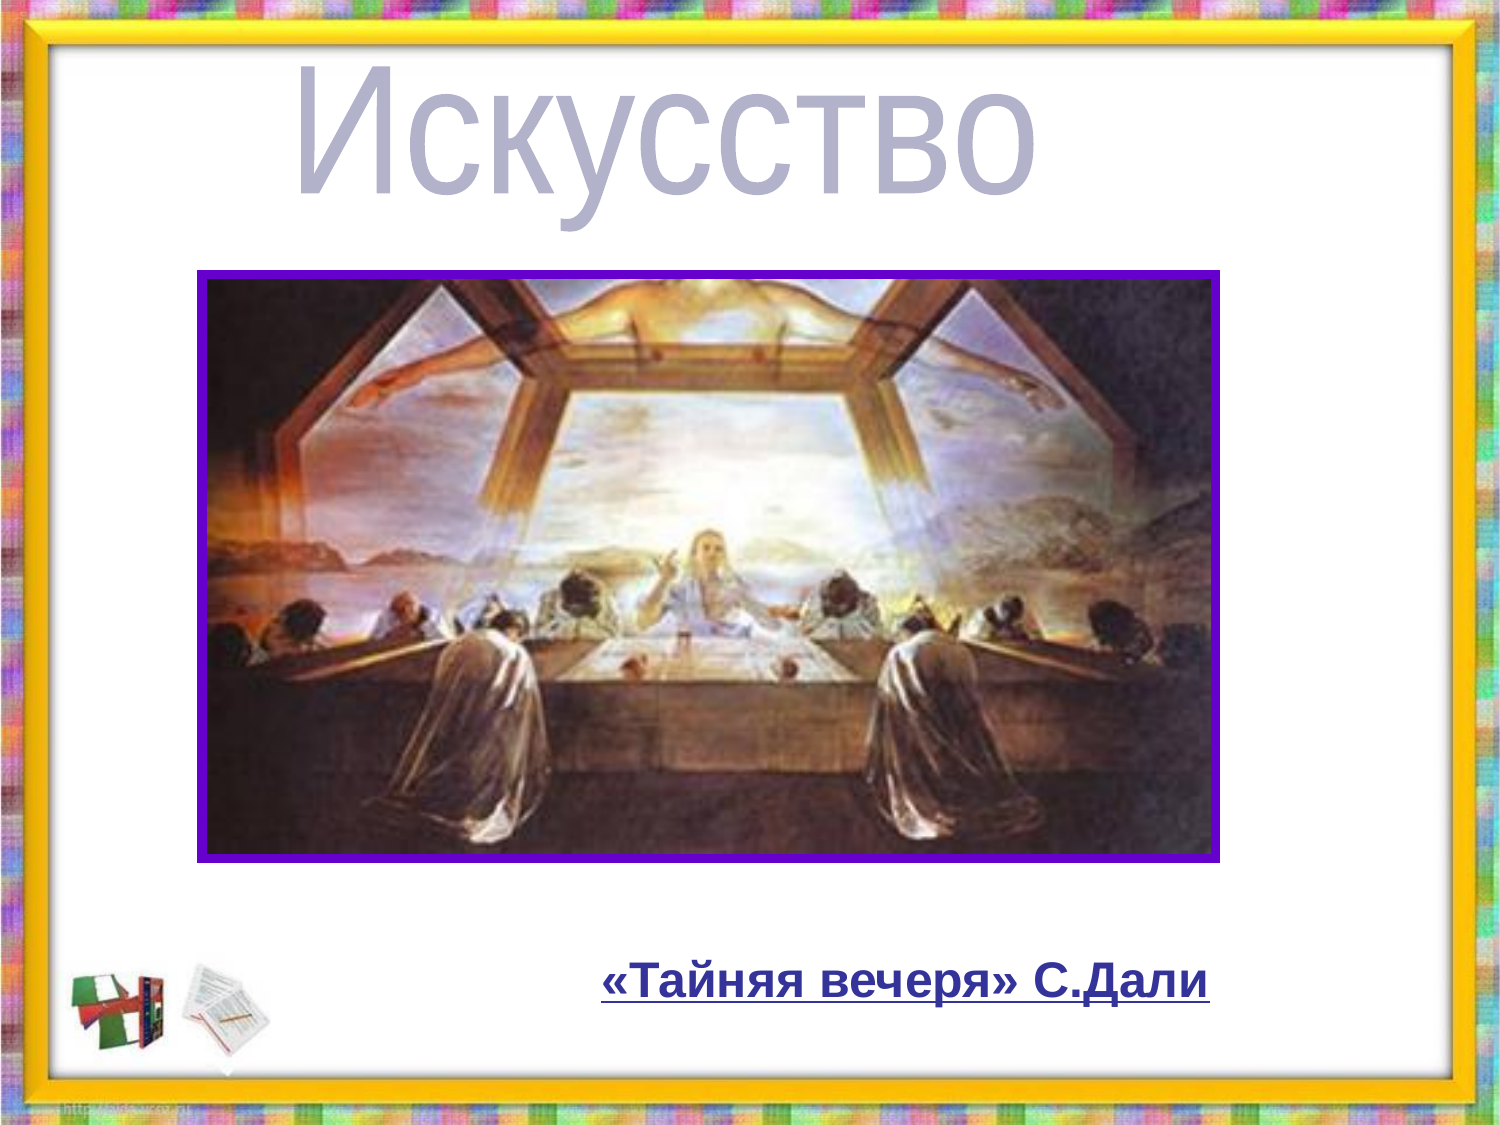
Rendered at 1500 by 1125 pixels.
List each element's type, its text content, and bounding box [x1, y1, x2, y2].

picture [0, 0, 1500, 1125]
text_box «Тайняя вечеря» С.Дали [586, 940, 1225, 1016]
